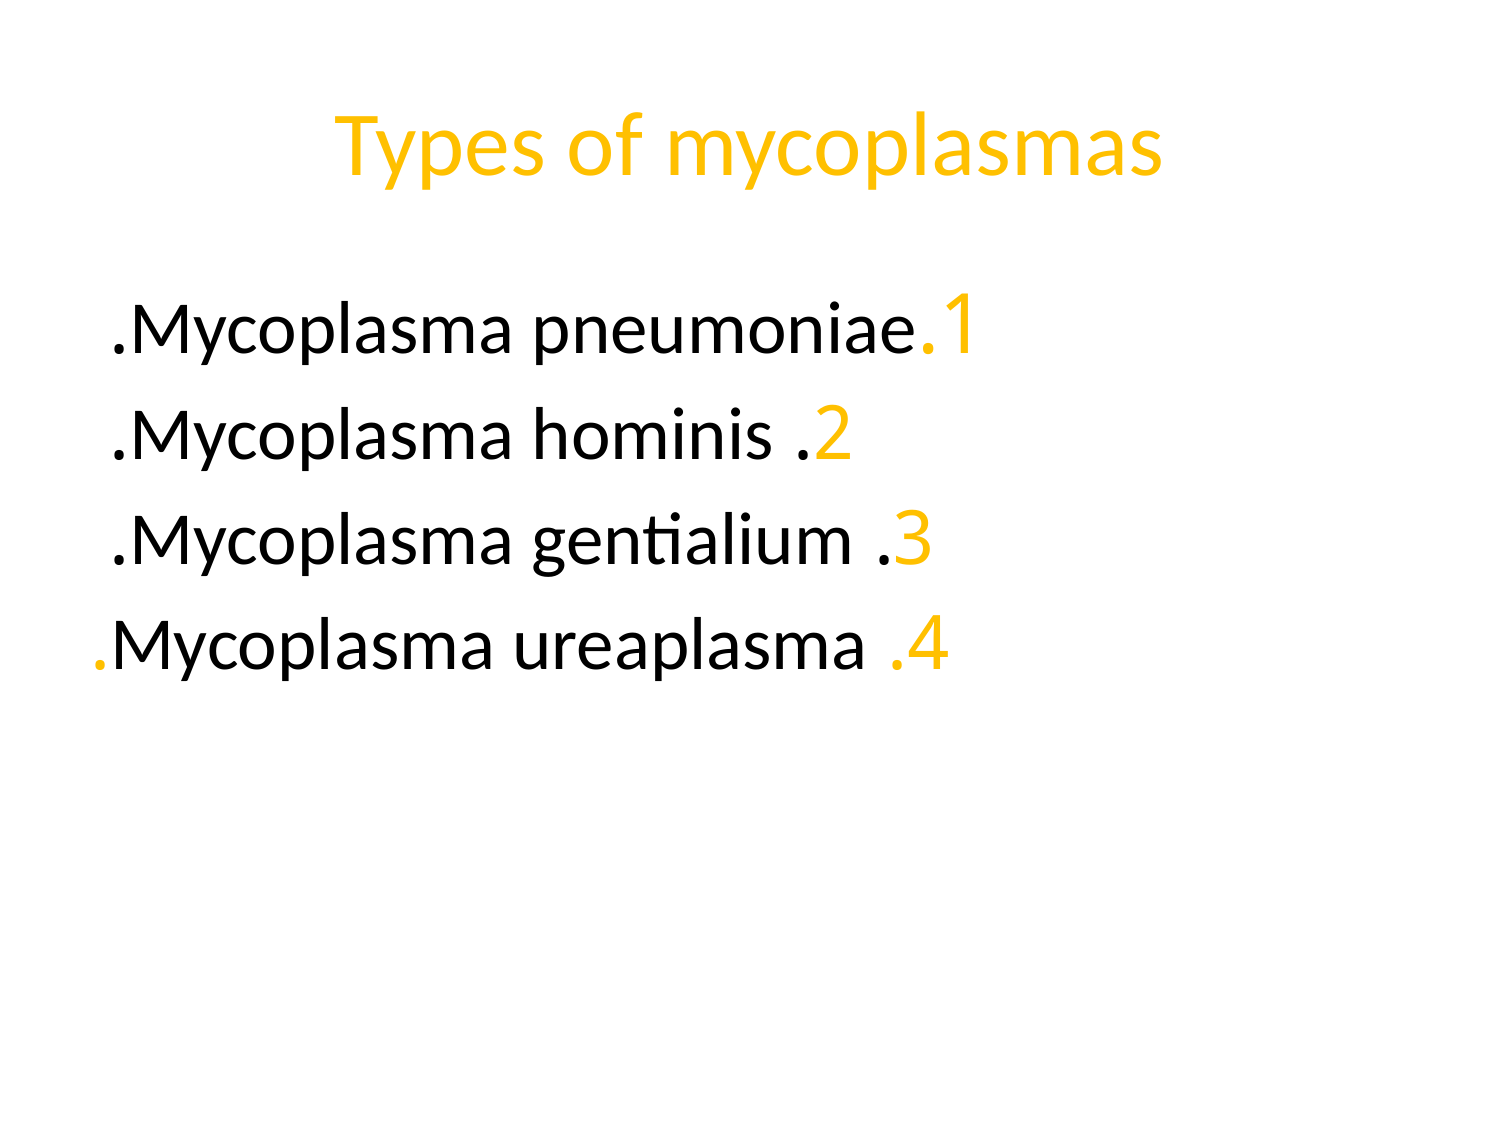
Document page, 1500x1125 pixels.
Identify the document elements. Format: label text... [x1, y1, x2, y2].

list 1.Mycoplasma pneumoniae. 2. Mycoplasma hominis. 3. Mycoplasma gentialium. 4. Mycoplasma ureaplasma. [75, 262, 1425, 1005]
title Types of mycoplasmas [75, 45, 1425, 233]
